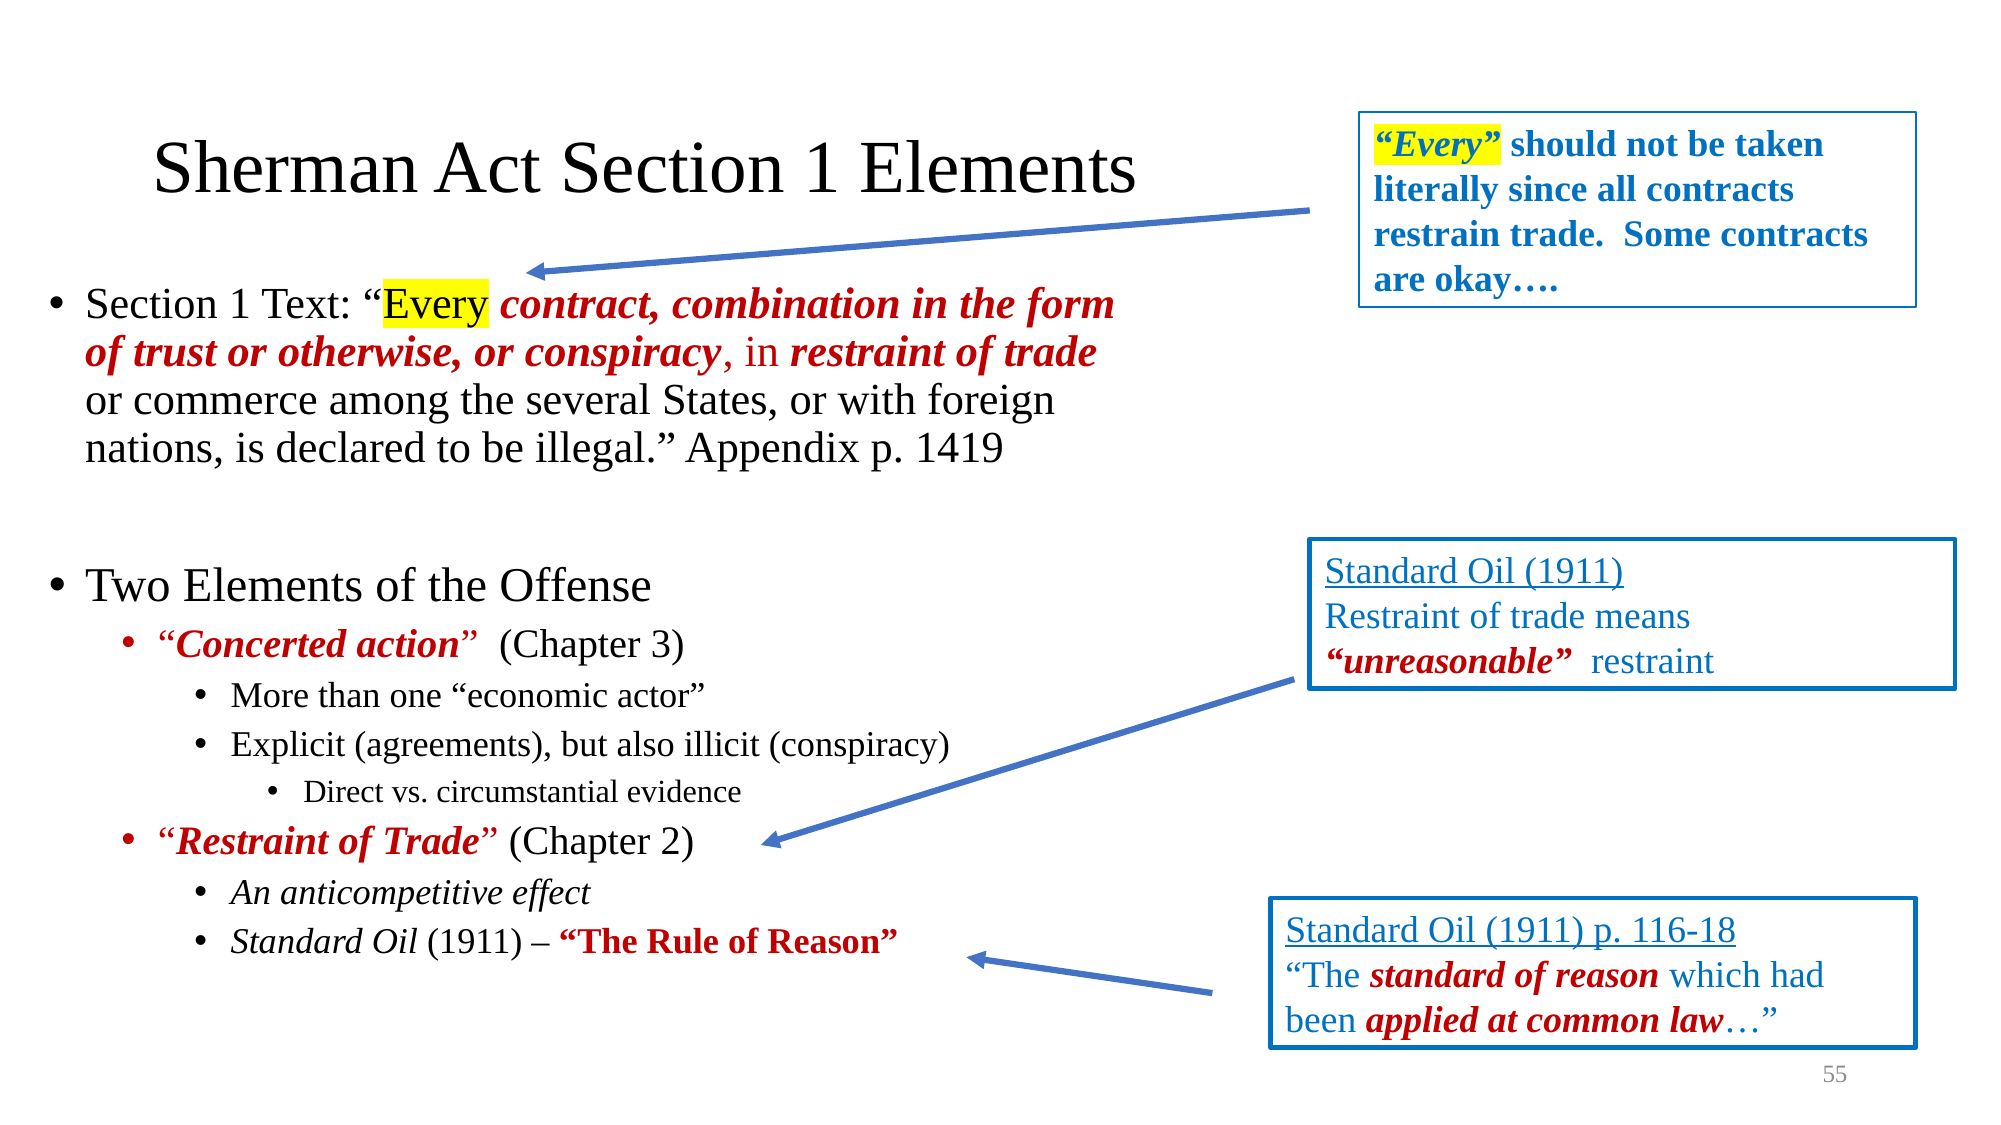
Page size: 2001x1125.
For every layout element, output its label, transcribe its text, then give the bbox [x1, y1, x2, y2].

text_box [760, 679, 1295, 845]
list Section 1 Text: “Every contract, combination in the form of trust or otherwise, or conspiracy, in restraint of trade or commerce among the several States, or with foreign nations, is declared to be illegal.” Appendix p. 1419 Two Elements of the Offense “Concerted action” (Chapter 3) More than one “economic actor” Explicit (agreements), but also illicit (conspiracy) Direct vs. circumstantial evidence “Restraint of Trade” (Chapter 2) An anticompetitive effect Standard Oil (1911) – “The Rule of Reason” [33, 273, 1134, 1012]
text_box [525, 210, 1310, 273]
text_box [966, 957, 1213, 994]
text_box “Every” should not be taken literally since all contracts restrain trade. Some contracts are okay…. [1359, 111, 1916, 307]
text_box Standard Oil (1911) Restraint of trade means “unreasonable” restraint [1309, 538, 1956, 689]
text_box Standard Oil (1911) p. 116-18 “The standard of reason which had been applied at common law…” [1270, 897, 1916, 1048]
slide_number 55 [1412, 1048, 1863, 1103]
title Sherman Act Section 1 Elements [137, 59, 1863, 278]
